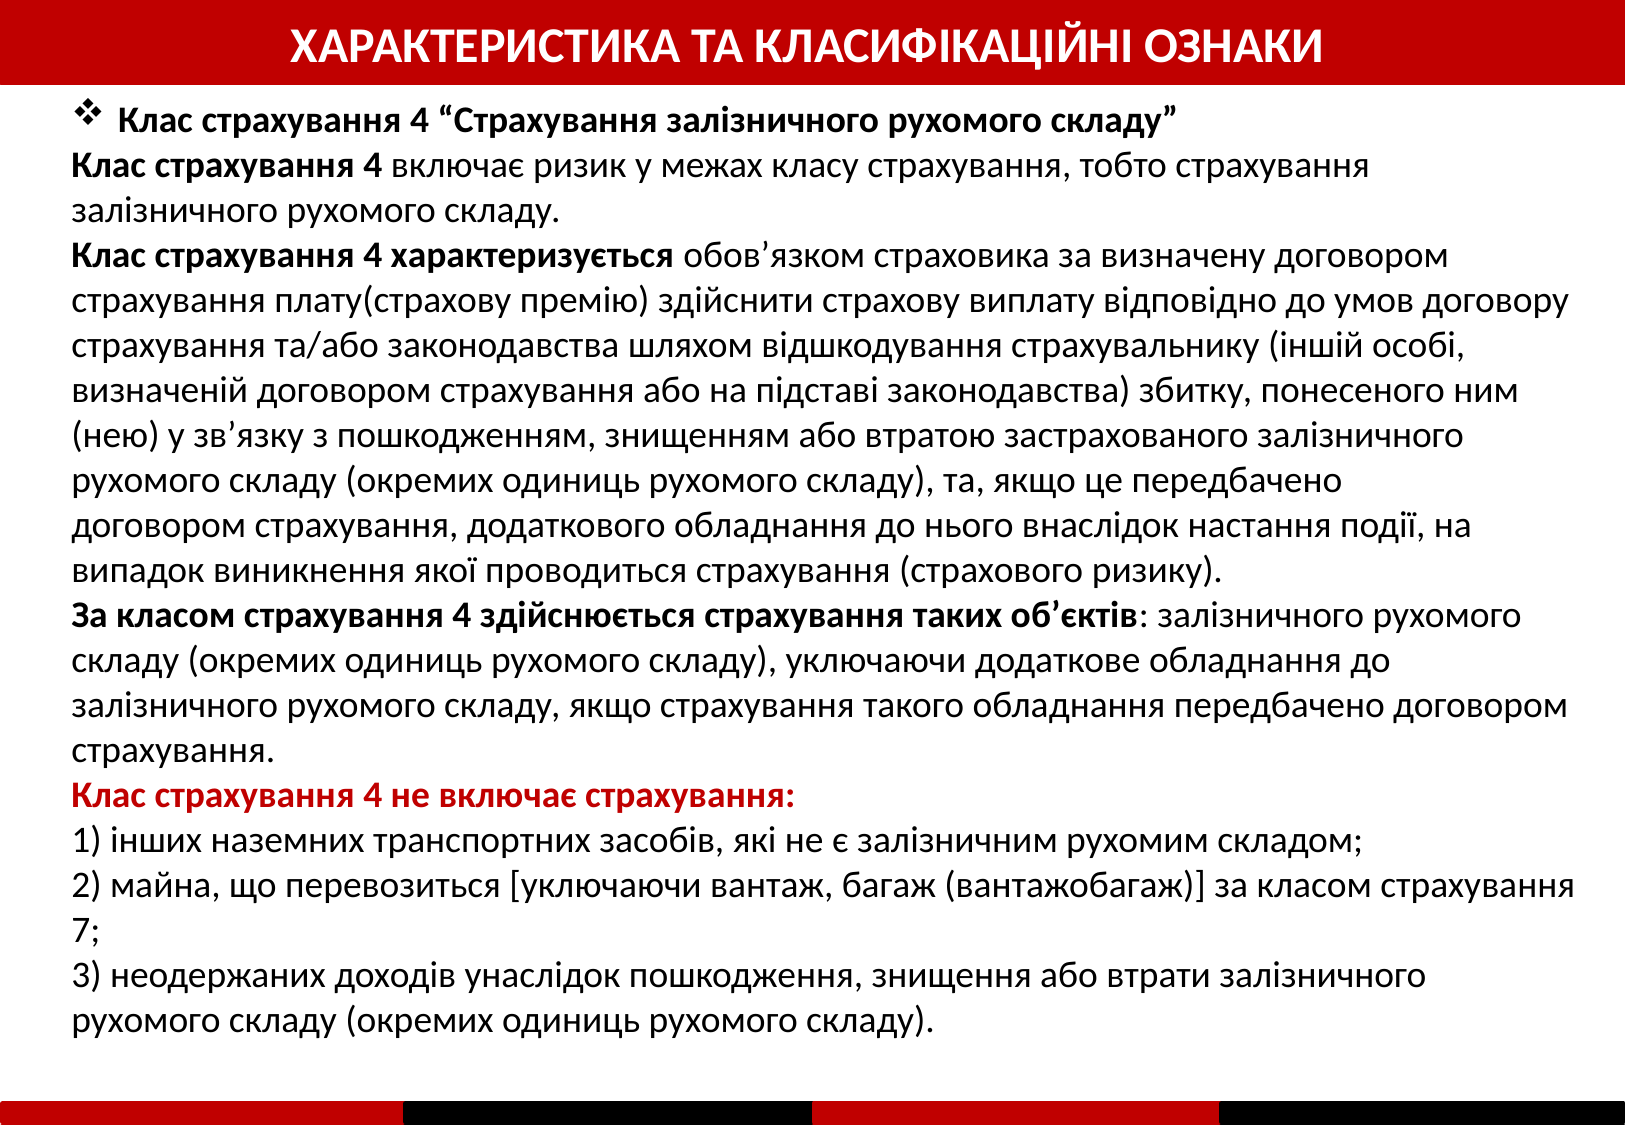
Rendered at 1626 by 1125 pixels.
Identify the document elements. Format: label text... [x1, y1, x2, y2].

text_box ХАРАКТЕРИСТИКА ТА КЛАСИФІКАЦІЙНІ ОЗНАКИ [0, 0, 1625, 85]
picture [0, 1101, 1625, 1125]
text_box Клас страхування 4 “Страхування залізничного рухомого складу” Клас страхування 4 включає ризик у межах класу страхування, тобто страхування залізничного рухомого складу. Клас страхування 4 характеризується обов’язком страховика за визначену договором страхування плату(страхову премію) здійснити страхову виплату відповідно до умов договору страхування та/або законодавства шляхом відшкодування страхувальнику (іншій особі, визначеній договором страхування або на підставі законодавства) збитку, понесеного ним (нею) у зв’язку з пошкодженням, знищенням або втратою застрахованого залізничного рухомого складу (окремих одиниць рухомого складу), та, якщо це передбачено договором страхування, додаткового обладнання до нього внаслідок настання події, на випадок виникнення якої проводиться страхування (страхового ризику). За класом страхування 4 здійснюється страхування таких об’єктів: залізничного рухомого складу (окремих одиниць рухомого складу), уключаючи додаткове обладнання до залізничного рухомого складу, якщо страхування такого обладнання передбачено договором страхування. Клас страхування 4 не включає страхування: 1) інших наземних транспортних засобів, які не є залізничним рухомим складом; 2) майна, що перевозиться [уключаючи вантаж, багаж (вантажобагаж)] за класом страхування 7; 3) неодержаних доходів унаслідок пошкодження, знищення або втрати залізничного рухомого складу (окремих одиниць рухомого складу). [56, 87, 1593, 1047]
